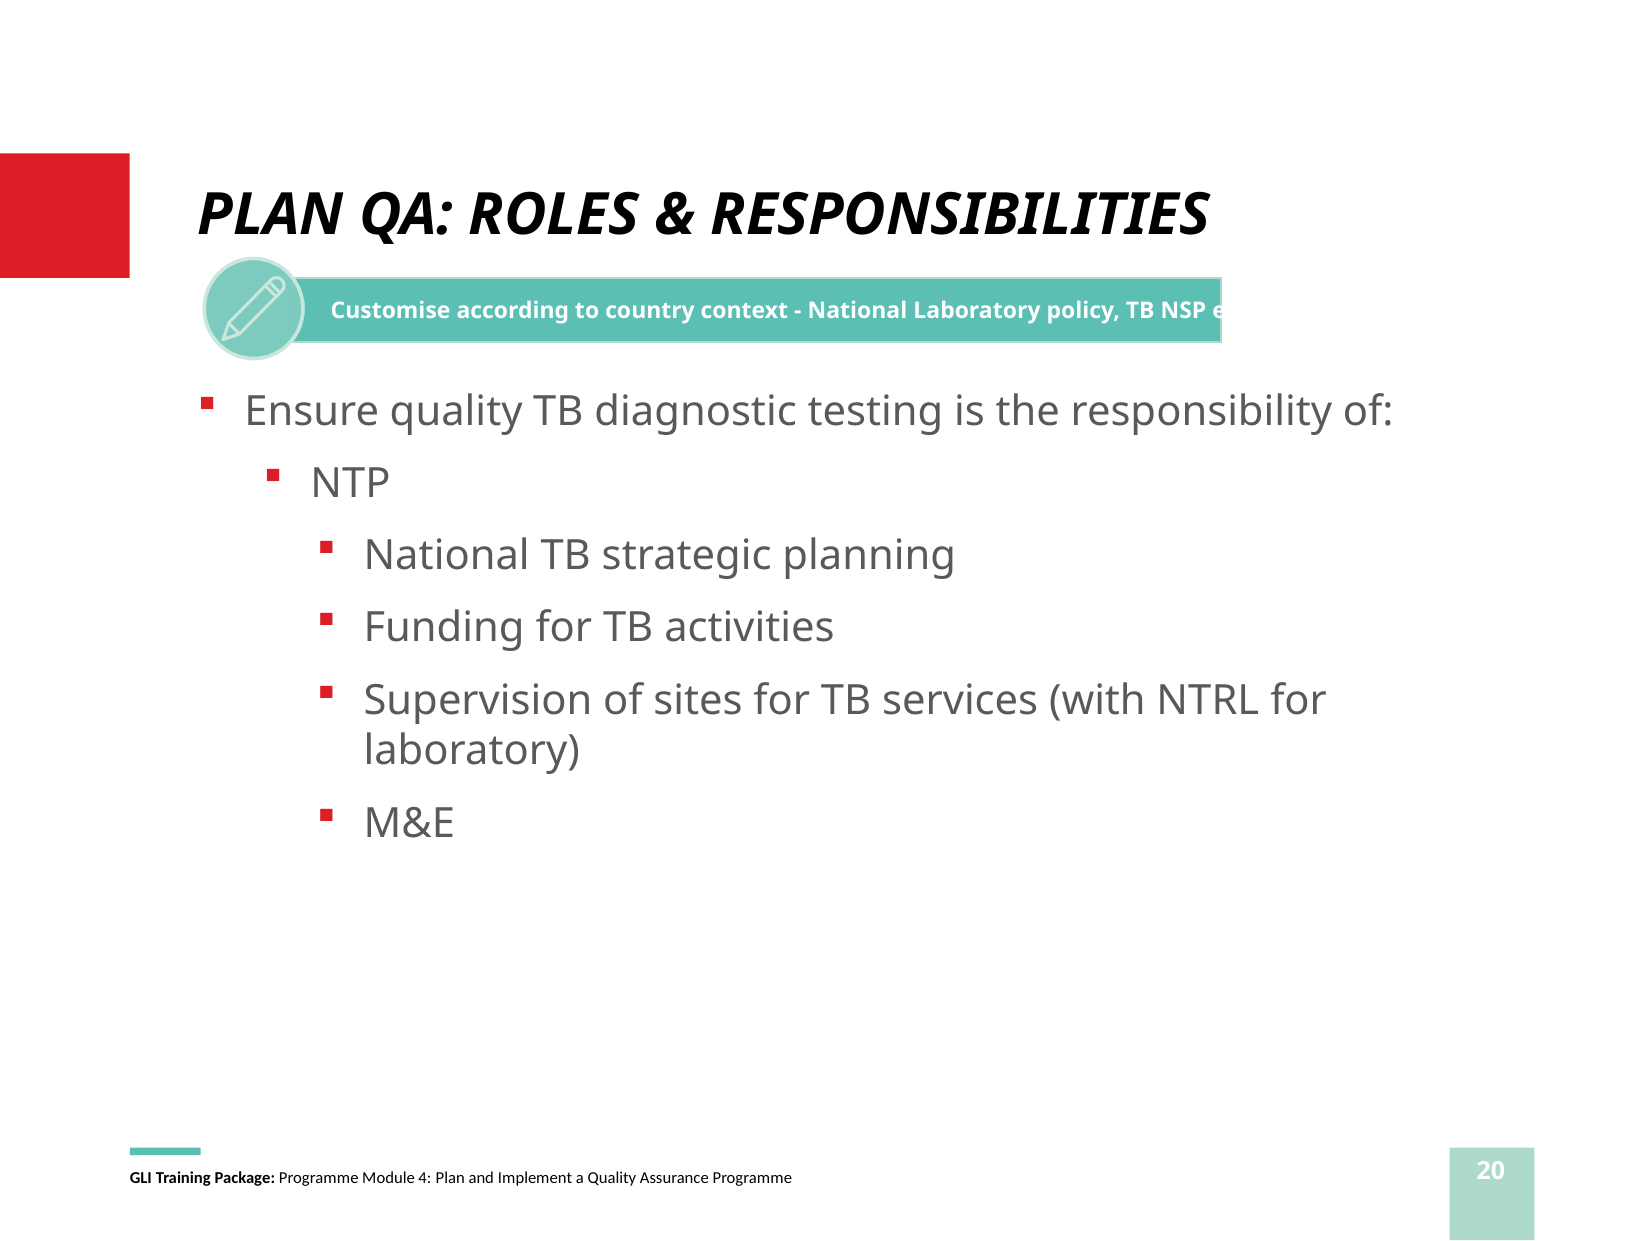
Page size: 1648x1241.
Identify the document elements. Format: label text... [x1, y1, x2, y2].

title PLAN QA: ROLES & RESPONSIBILITIES [197, 153, 1450, 278]
text_box Customise according to country context - National Laboratory policy, TB NSP etc [315, 288, 1332, 331]
text_box [310, 278, 1222, 343]
picture [197, 251, 310, 364]
list Ensure quality TB diagnostic testing is the responsibility of: NTP National TB strategic planning Funding for TB activities Supervision of sites for TB services (with NTRL for laboratory) M&E [197, 383, 1450, 1141]
